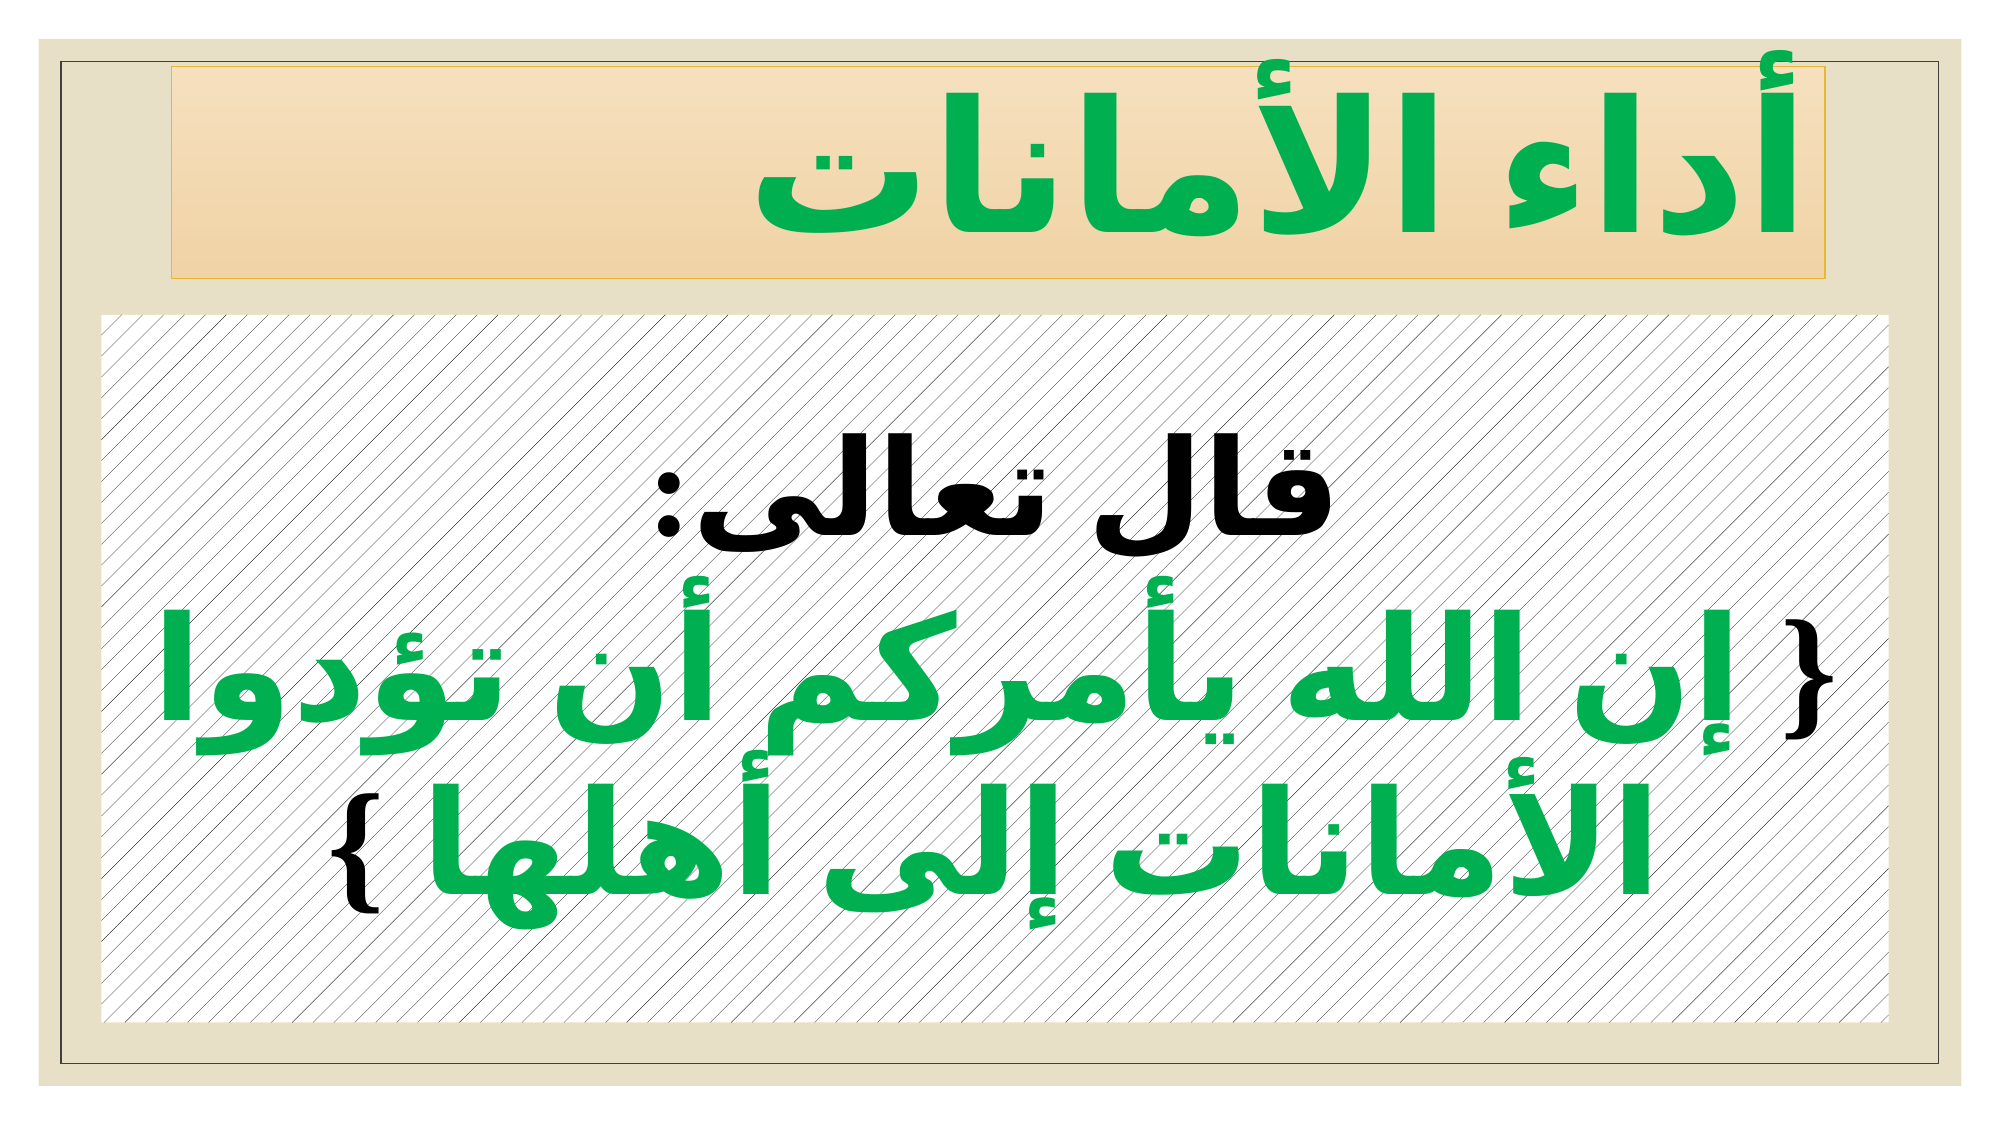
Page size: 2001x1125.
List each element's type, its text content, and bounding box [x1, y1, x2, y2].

title أداء الأمانات [171, 66, 1826, 279]
list قال تعالى: { إن الله يأمركم أن تؤدوا الأمانات إلى أهلها } [101, 314, 1889, 1023]
